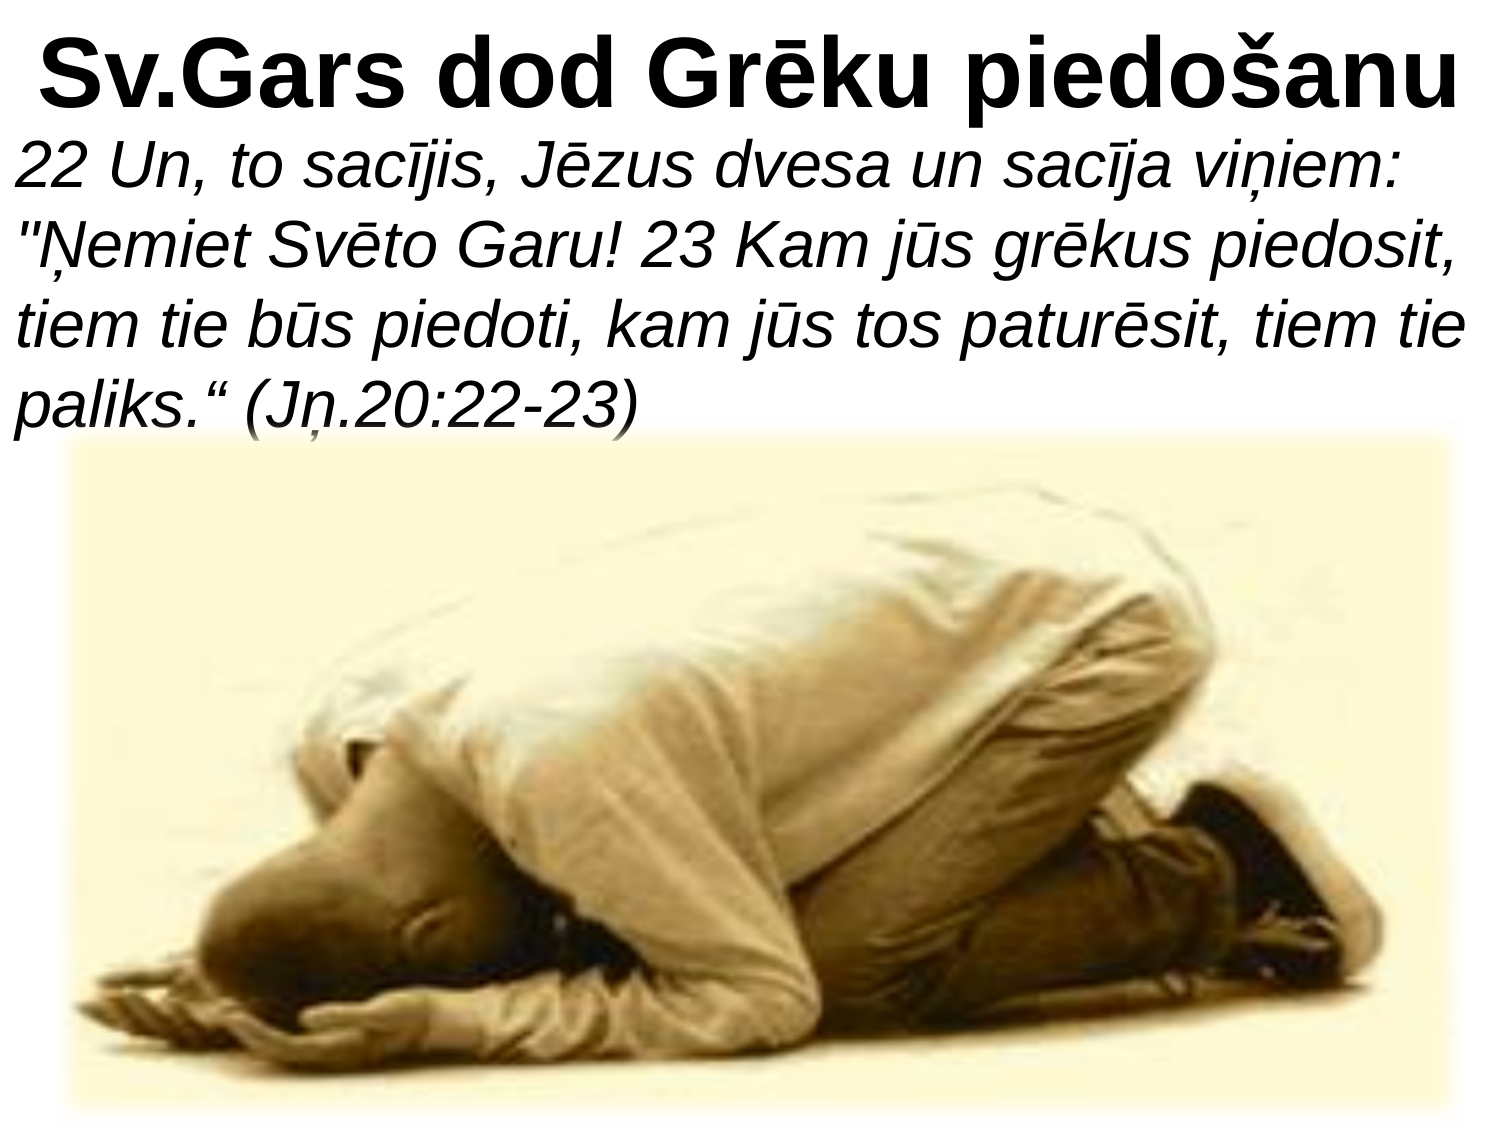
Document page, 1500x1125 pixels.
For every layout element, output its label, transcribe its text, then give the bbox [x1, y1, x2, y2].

picture [52, 420, 1465, 1125]
text_box Sv.Gars dod Grēku piedošanu [0, 0, 1500, 113]
list 22 Un, to sacījis, Jēzus dvesa un sacīja viņiem: "Ņemiet Svēto Garu! 23 Kam jūs grēkus piedosit, tiem tie būs piedoti, kam jūs tos paturēsit, tiem tie paliks.“ (Jņ.20:22-23) [0, 113, 1500, 421]
